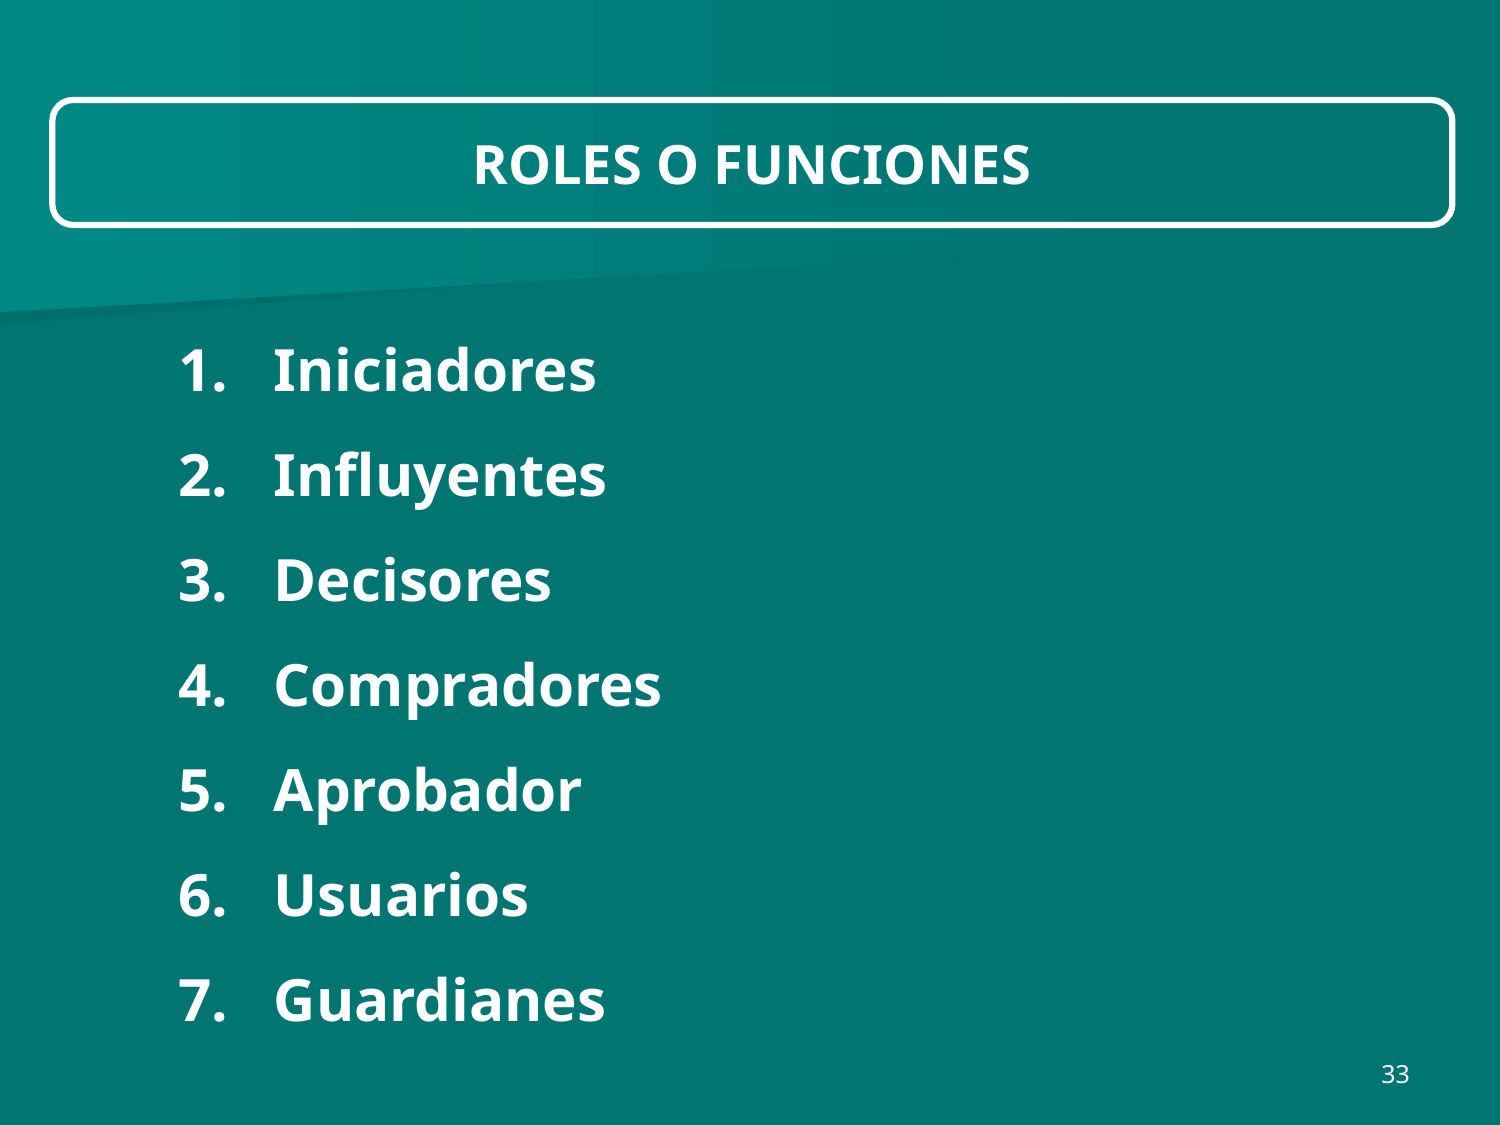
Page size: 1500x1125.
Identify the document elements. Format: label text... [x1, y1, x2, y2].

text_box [52, 99, 1453, 1043]
slide_number 33 [1074, 1051, 1426, 1101]
